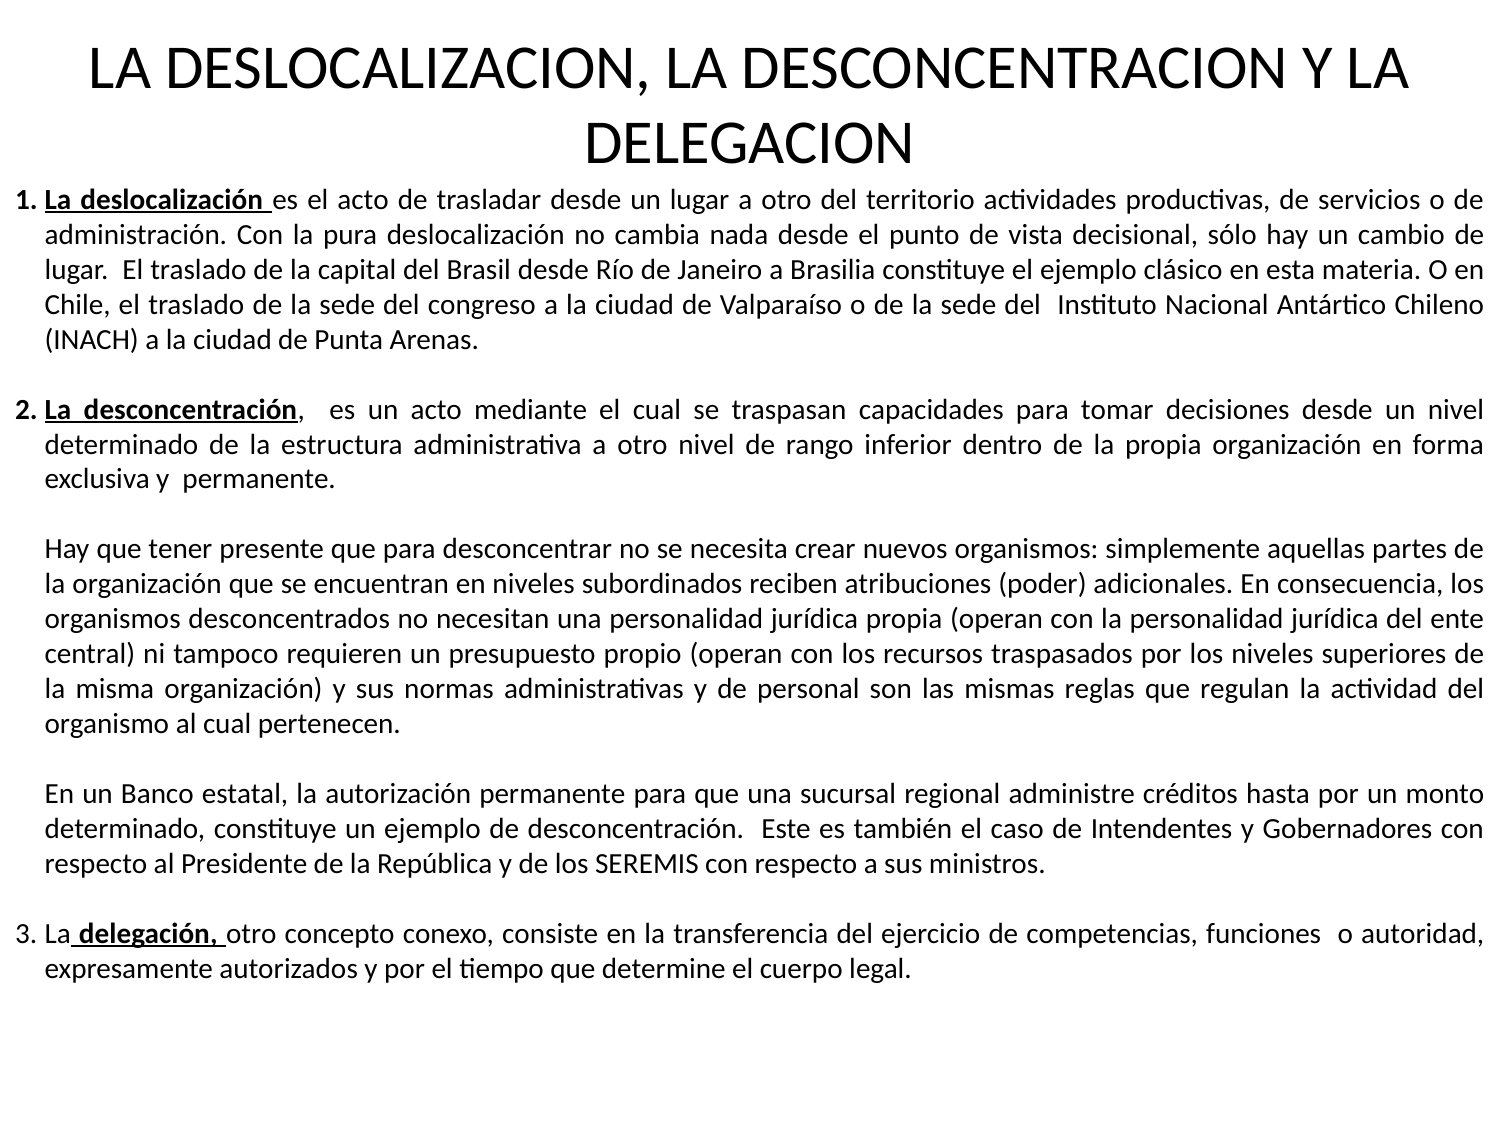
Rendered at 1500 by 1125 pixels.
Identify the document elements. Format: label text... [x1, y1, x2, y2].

list La deslocalización es el acto de trasladar desde un lugar a otro del territorio actividades productivas, de servicios o de administración. Con la pura deslocalización no cambia nada desde el punto de vista decisional, sólo hay un cambio de lugar. El traslado de la capital del Brasil desde Río de Janeiro a Brasilia constituye el ejemplo clásico en esta materia. O en Chile, el traslado de la sede del congreso a la ciudad de Valparaíso o de la sede del Instituto Nacional Antártico Chileno (INACH) a la ciudad de Punta Arenas. La desconcentración, es un acto mediante el cual se traspasan capacidades para tomar decisiones desde un nivel determinado de la estructura administrativa a otro nivel de rango inferior dentro de la propia organización en forma exclusiva y permanente. Hay que tener presente que para desconcentrar no se necesita crear nuevos organismos: simplemente aquellas partes de la organización que se encuentran en niveles subordinados reciben atribuciones (poder) adicionales. En consecuencia, los organismos desconcentrados no necesitan una personalidad jurídica propia (operan con la personalidad jurídica del ente central) ni tampoco requieren un presupuesto propio (operan con los recursos traspasados por los niveles superiores de la misma organización) y sus normas administrativas y de personal son las mismas reglas que regulan la actividad del organismo al cual pertenecen. En un Banco estatal, la autorización permanente para que una sucursal regional administre créditos hasta por un monto determinado, constituye un ejemplo de desconcentración. Este es también el caso de Intendentes y Gobernadores con respecto al Presidente de la República y de los SEREMIS con respecto a sus ministros. La delegación, otro concepto conexo, consiste en la transferencia del ejercicio de competencias, funciones o autoridad, expresamente autorizados y por el tiempo que determine el cuerpo legal. [0, 172, 1500, 1035]
title LA DESLOCALIZACION, LA DESCONCENTRACION Y LA DELEGACION [0, 7, 1500, 172]
